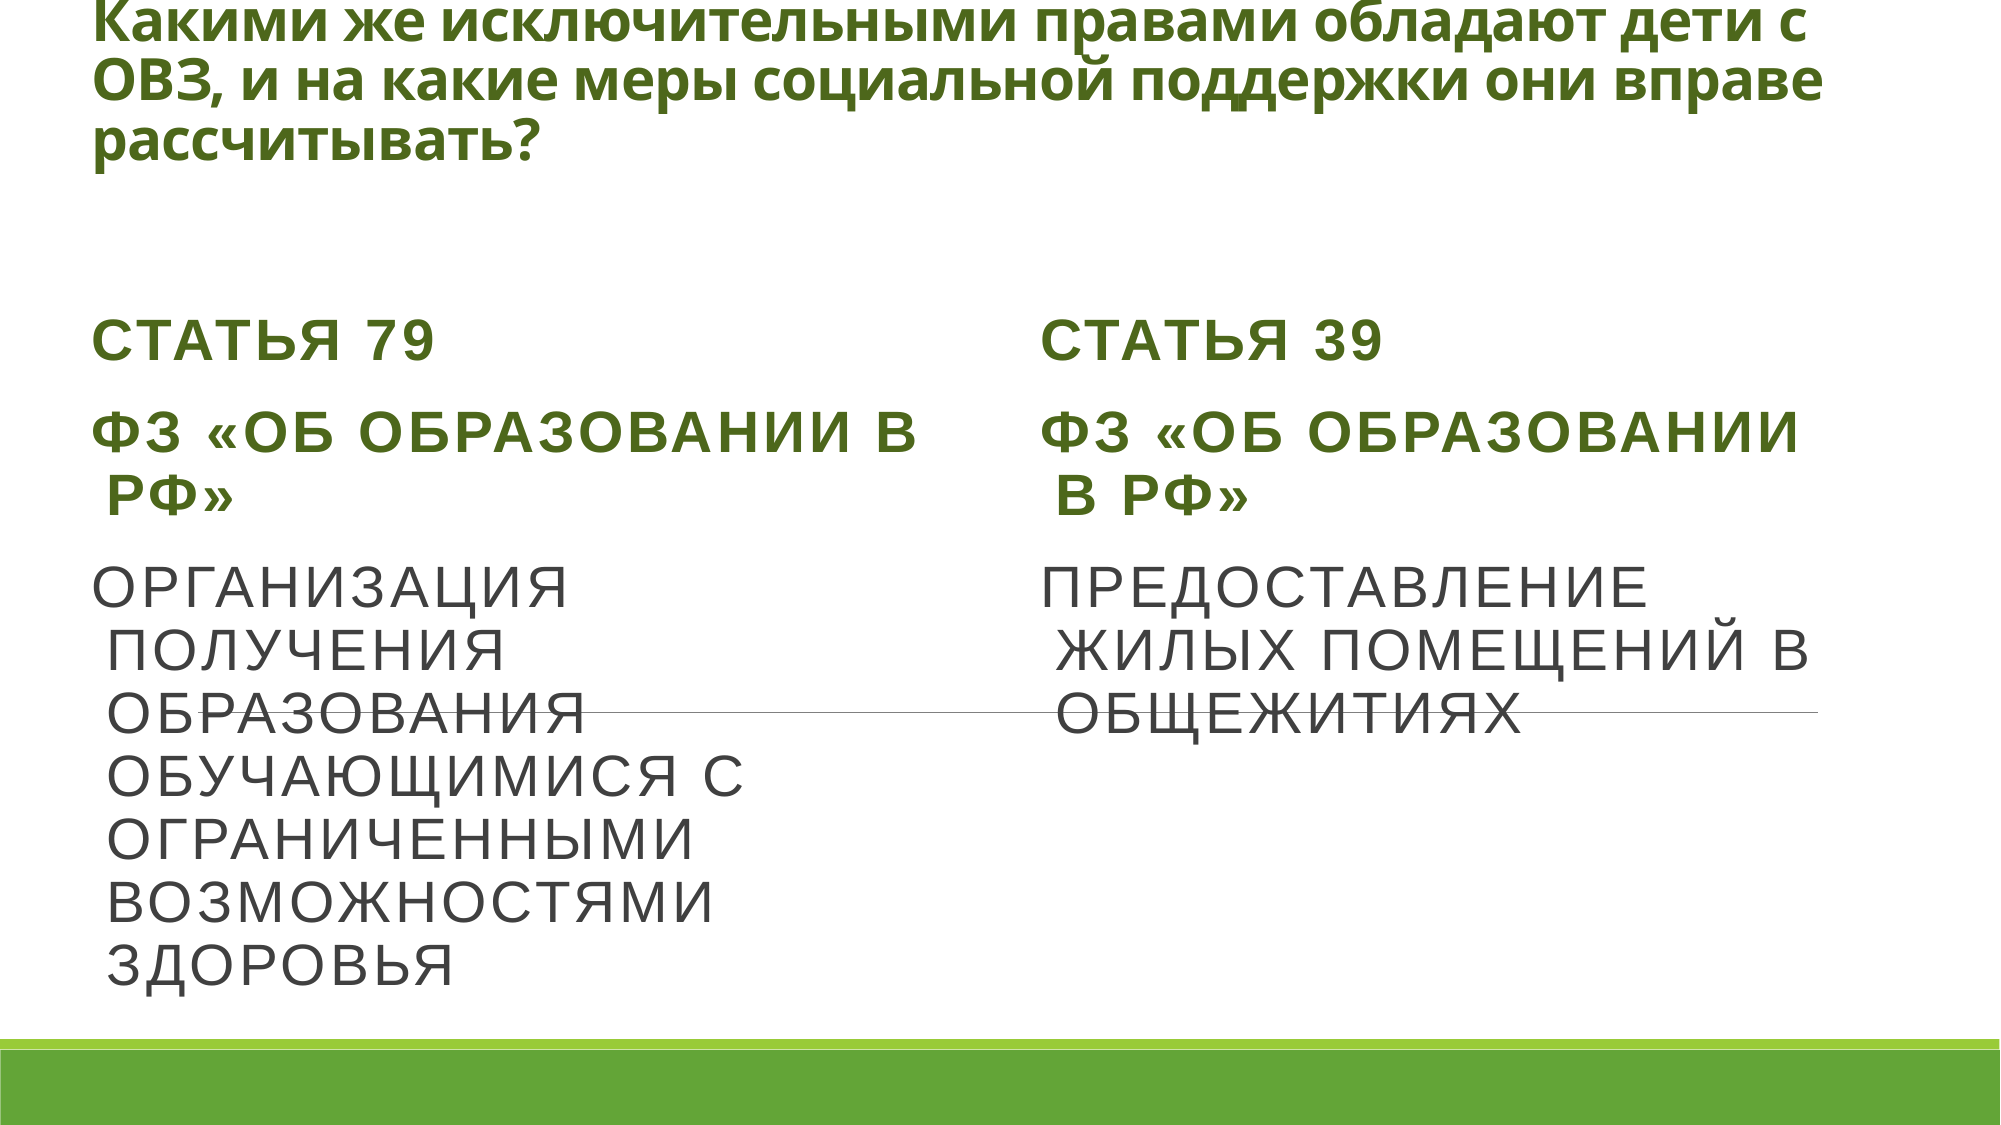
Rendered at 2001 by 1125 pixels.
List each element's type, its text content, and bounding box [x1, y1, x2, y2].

list Статья 39 ФЗ «Об образовании в РФ» Предоставление жилых помещений в общежитиях [1024, 302, 1831, 963]
list Статья 79 ФЗ «Об образовании в РФ» Организация получения образования обучающимися с ограниченными возможностями здоровья [76, 302, 971, 1023]
title Какими же исключительными правами обладают дети с ОВЗ, и на какие меры социальной поддержки они вправе рассчитывать? [76, 41, 1964, 285]
